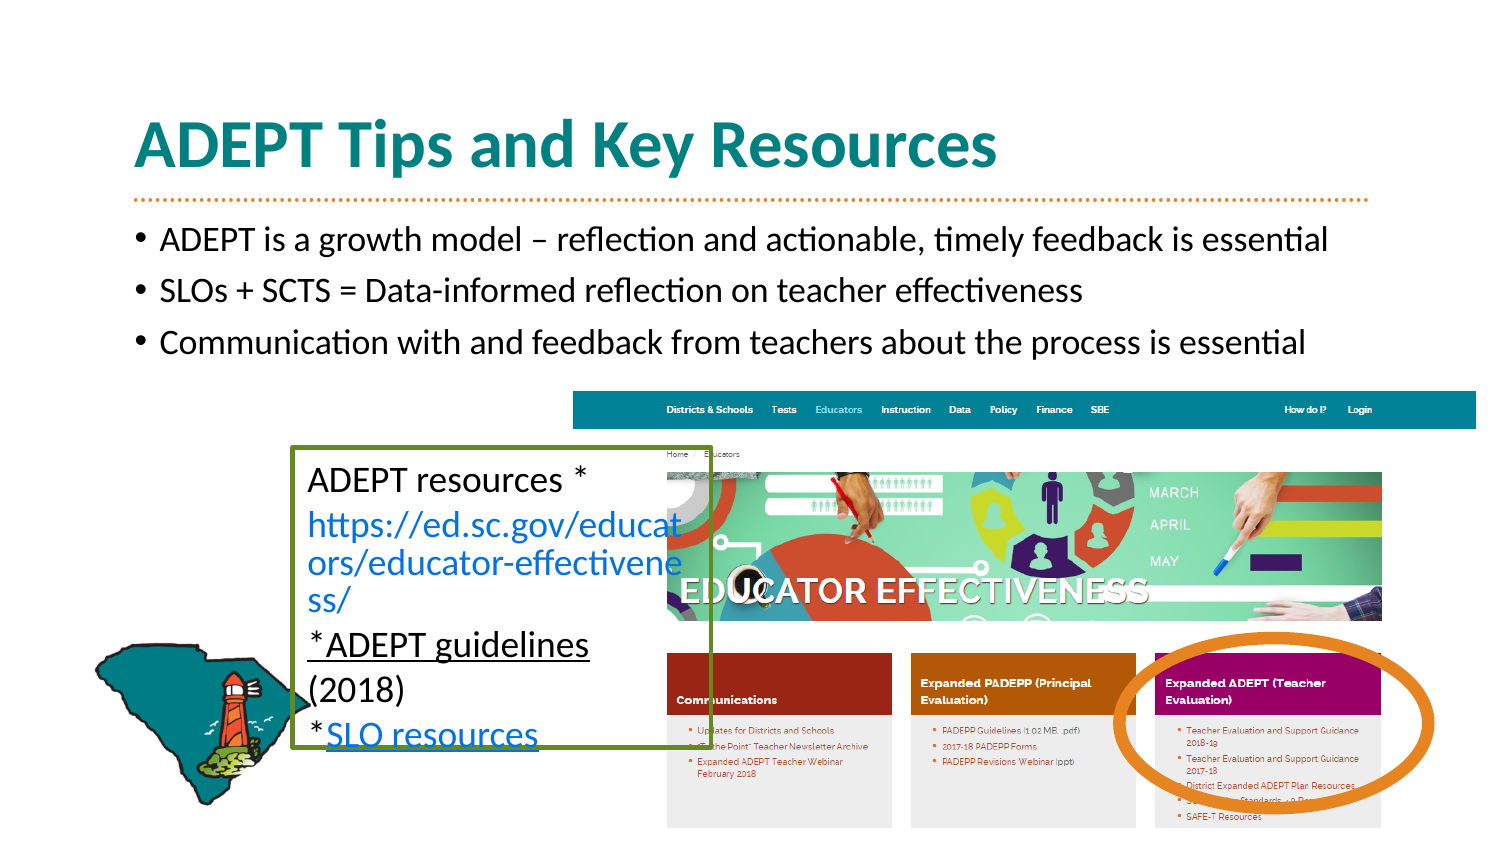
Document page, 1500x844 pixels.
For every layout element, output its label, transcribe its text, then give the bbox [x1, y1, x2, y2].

title ADEPT Tips and Key Resources [134, 24, 1366, 182]
picture [570, 388, 1480, 836]
picture [82, 602, 323, 843]
text_box ADEPT resources *https://ed.sc.gov/educators/educator-effectiveness/ *ADEPT guidelines (2018) *SLO resources [292, 447, 570, 748]
list ADEPT is a growth model – reflection and actionable, timely feedback is essential SLOs + SCTS = Data-informed reflection on teacher effectiveness Communication with and feedback from teachers about the process is essential [134, 220, 1366, 428]
